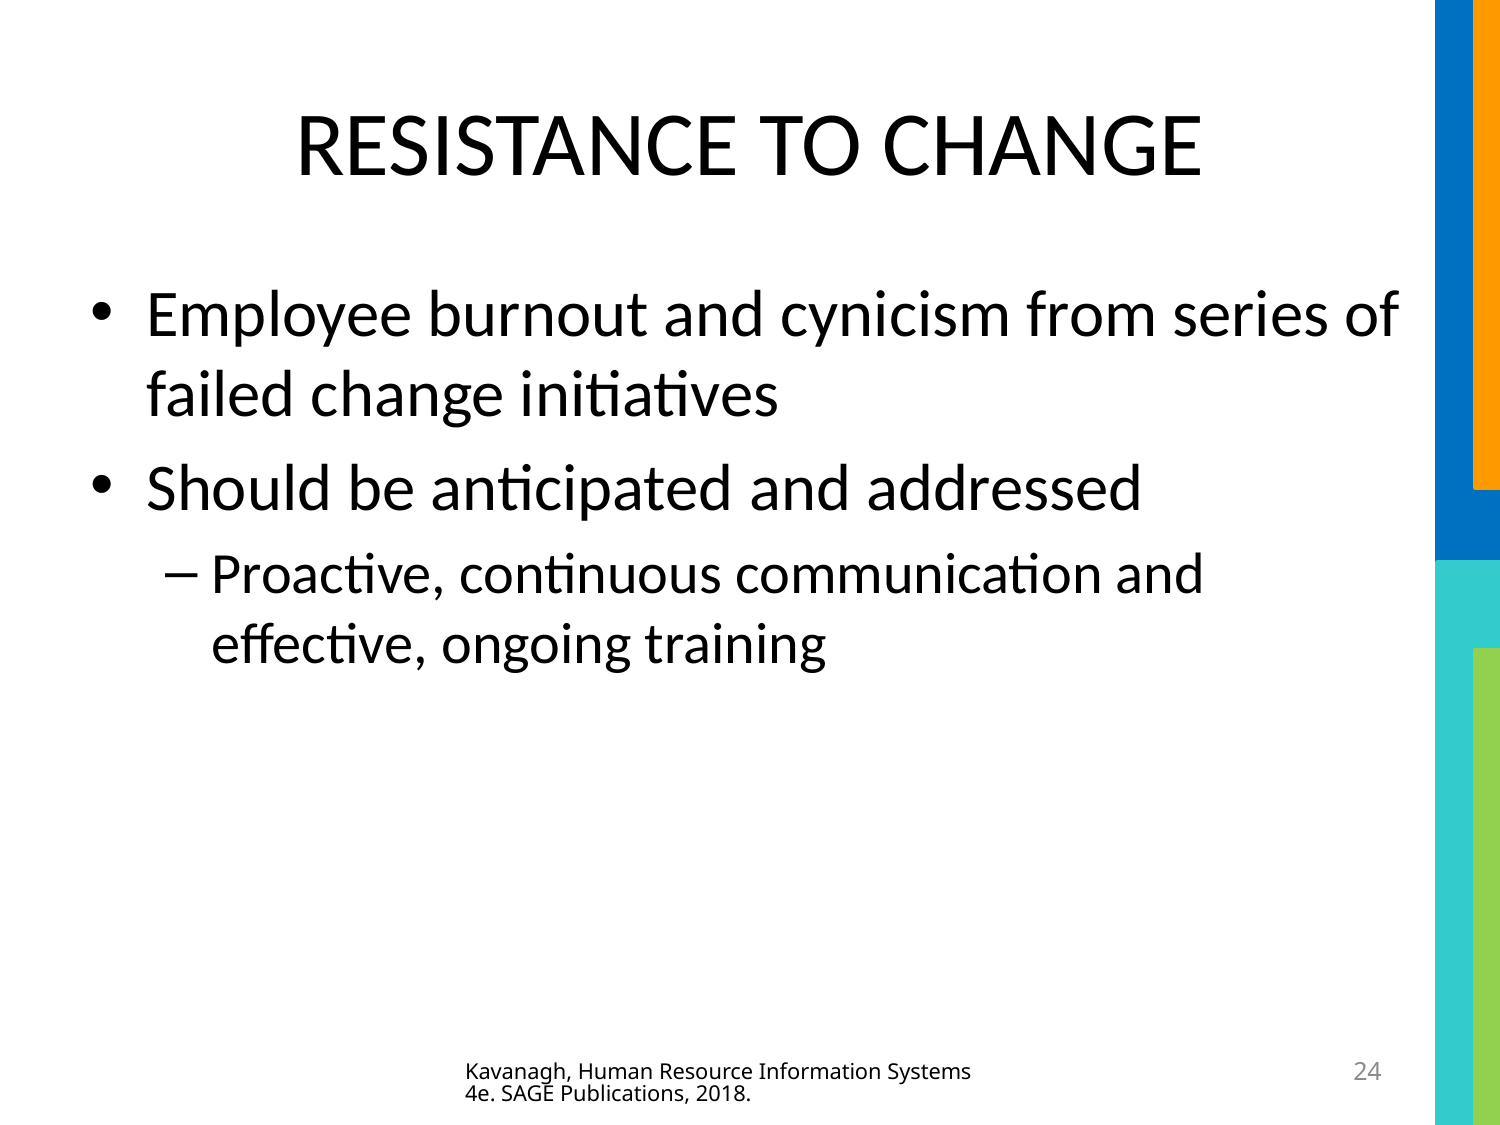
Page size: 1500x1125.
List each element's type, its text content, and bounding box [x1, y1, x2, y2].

slide_number 24 [1059, 1042, 1397, 1103]
list Employee burnout and cynicism from series of failed change initiatives Should be anticipated and addressed Proactive, continuous communication and effective, ongoing training [75, 262, 1425, 1005]
title RESISTANCE TO CHANGE [75, 45, 1425, 233]
footer Kavanagh, Human Resource Information Systems 4e. SAGE Publications, 2018. [450, 1042, 1004, 1103]
